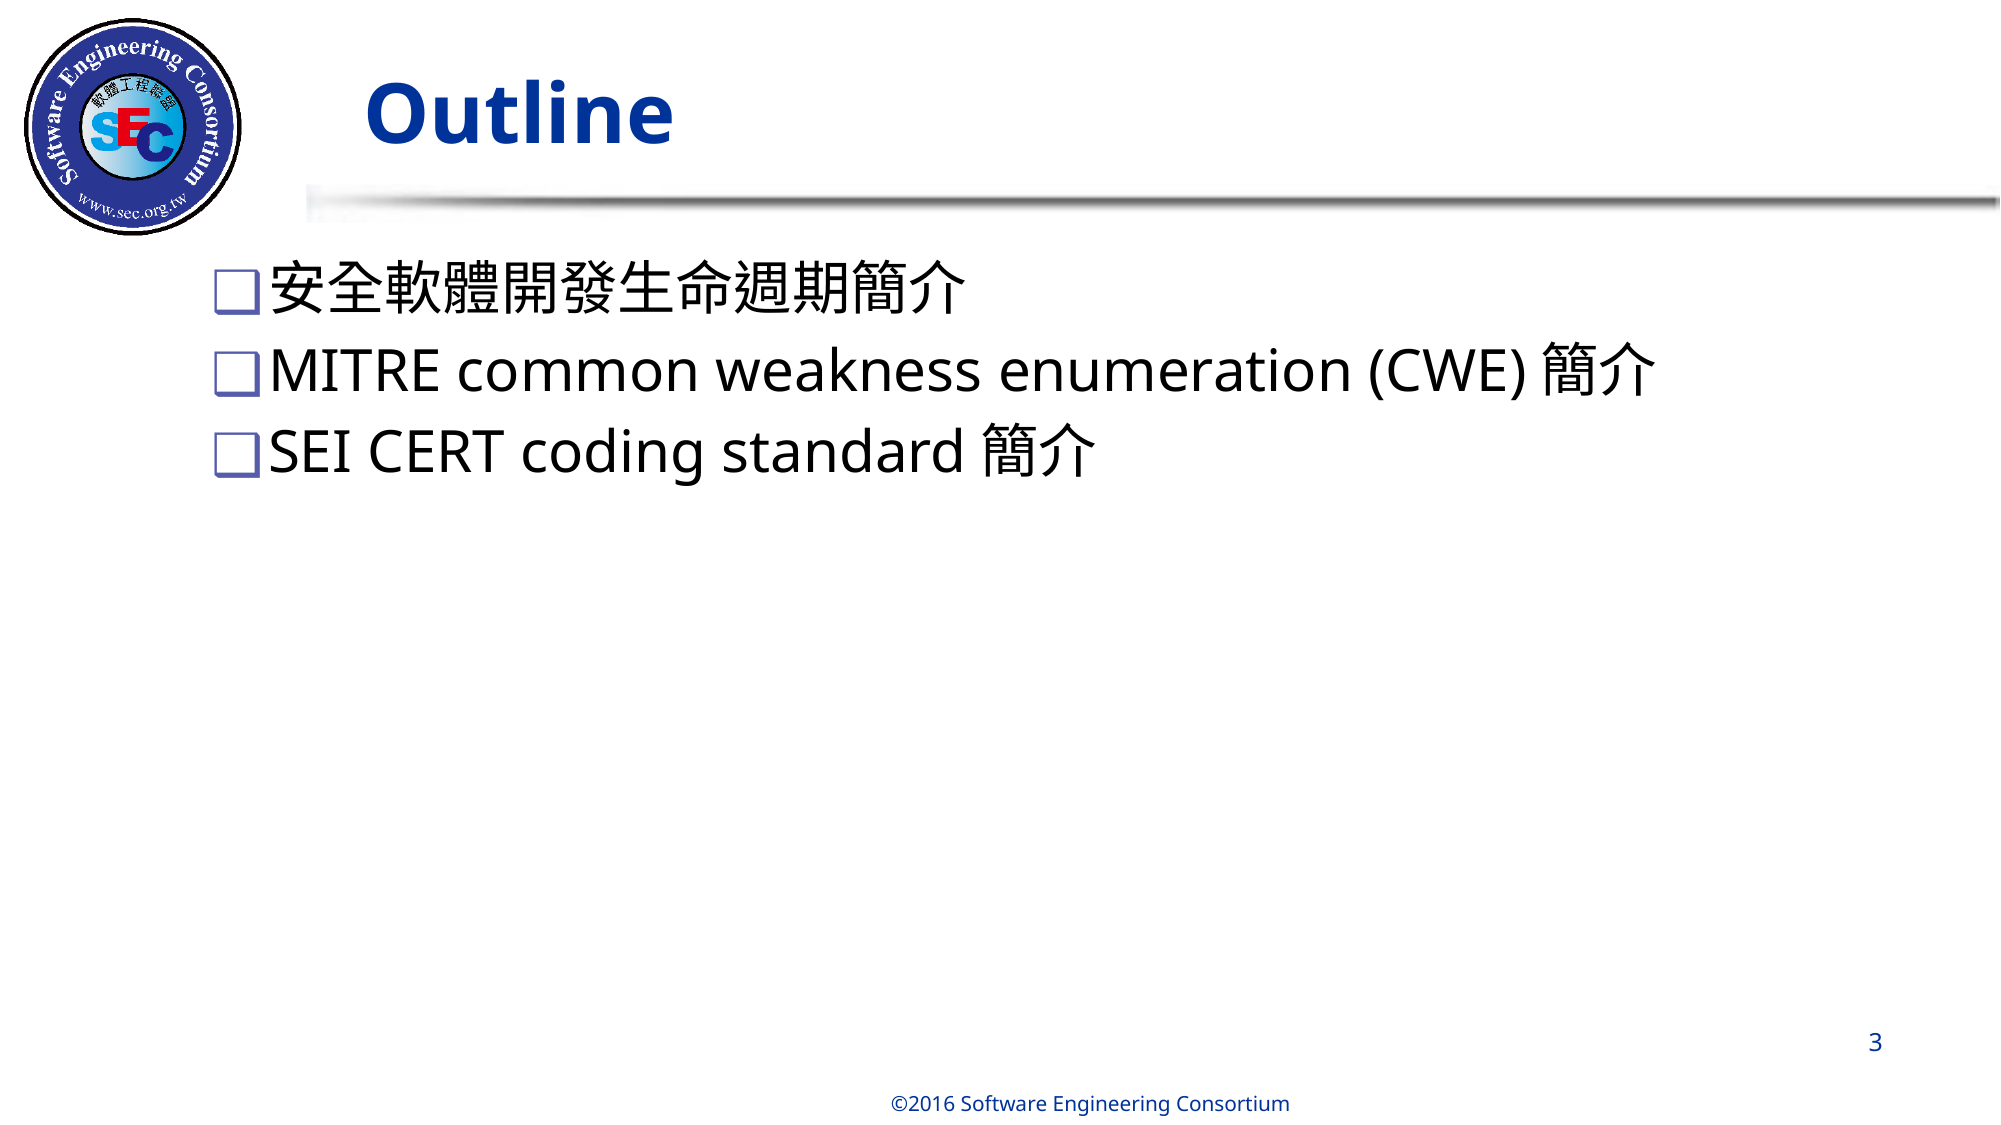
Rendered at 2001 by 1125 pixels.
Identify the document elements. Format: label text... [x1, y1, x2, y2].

list 安全軟體開發生命週期簡介 MITRE common weakness enumeration (CWE)簡介 SEI CERT coding standard簡介 [196, 243, 1898, 1000]
picture [0, 0, 265, 259]
slide_number ‹#› [1481, 1019, 1898, 1094]
picture [306, 184, 2000, 223]
title Outline [348, 42, 2000, 179]
